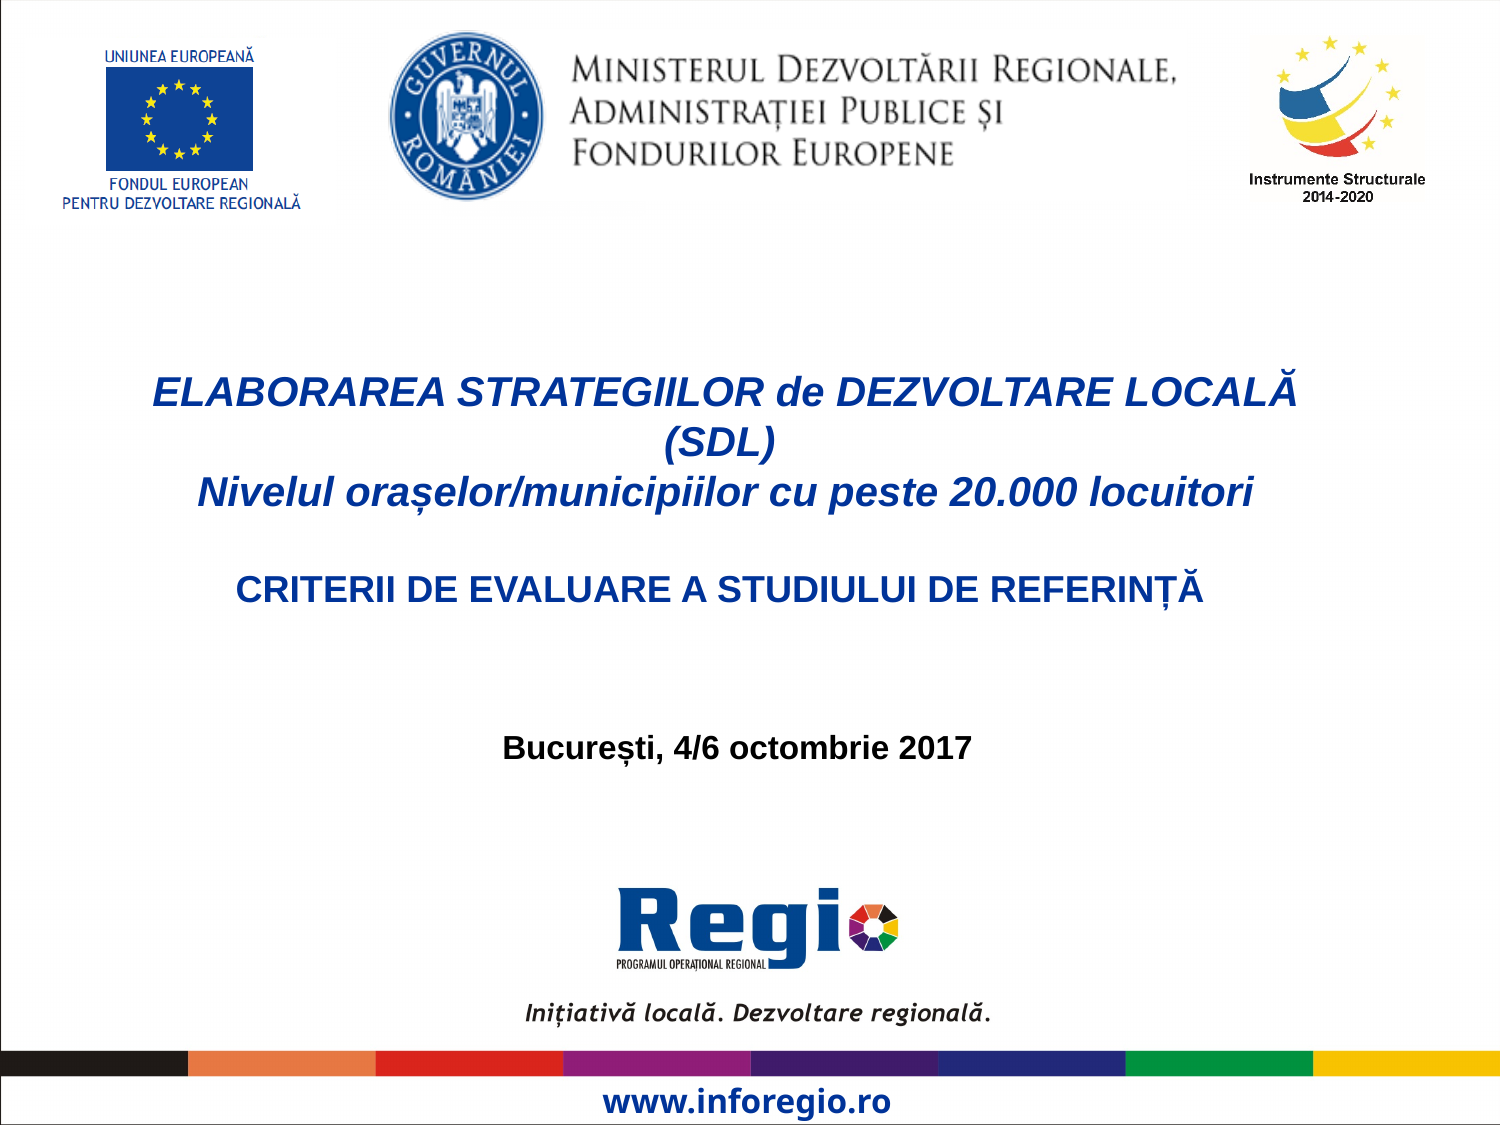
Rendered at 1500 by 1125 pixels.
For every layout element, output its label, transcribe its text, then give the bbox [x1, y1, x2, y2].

title ELABORAREA STRATEGIILOR de DEZVOLTARE LOCALĂ (SDL) Nivelul orașelor/municipiilor cu peste 20.000 locuitori CRITERII DE EVALUARE A STUDIULUI DE REFERINȚĂ [87, 324, 1364, 650]
text_box www.inforegio.ro [519, 1073, 958, 1125]
text_box București, 4/6 octombrie 2017 [487, 718, 1012, 774]
picture [0, 0, 1500, 1125]
